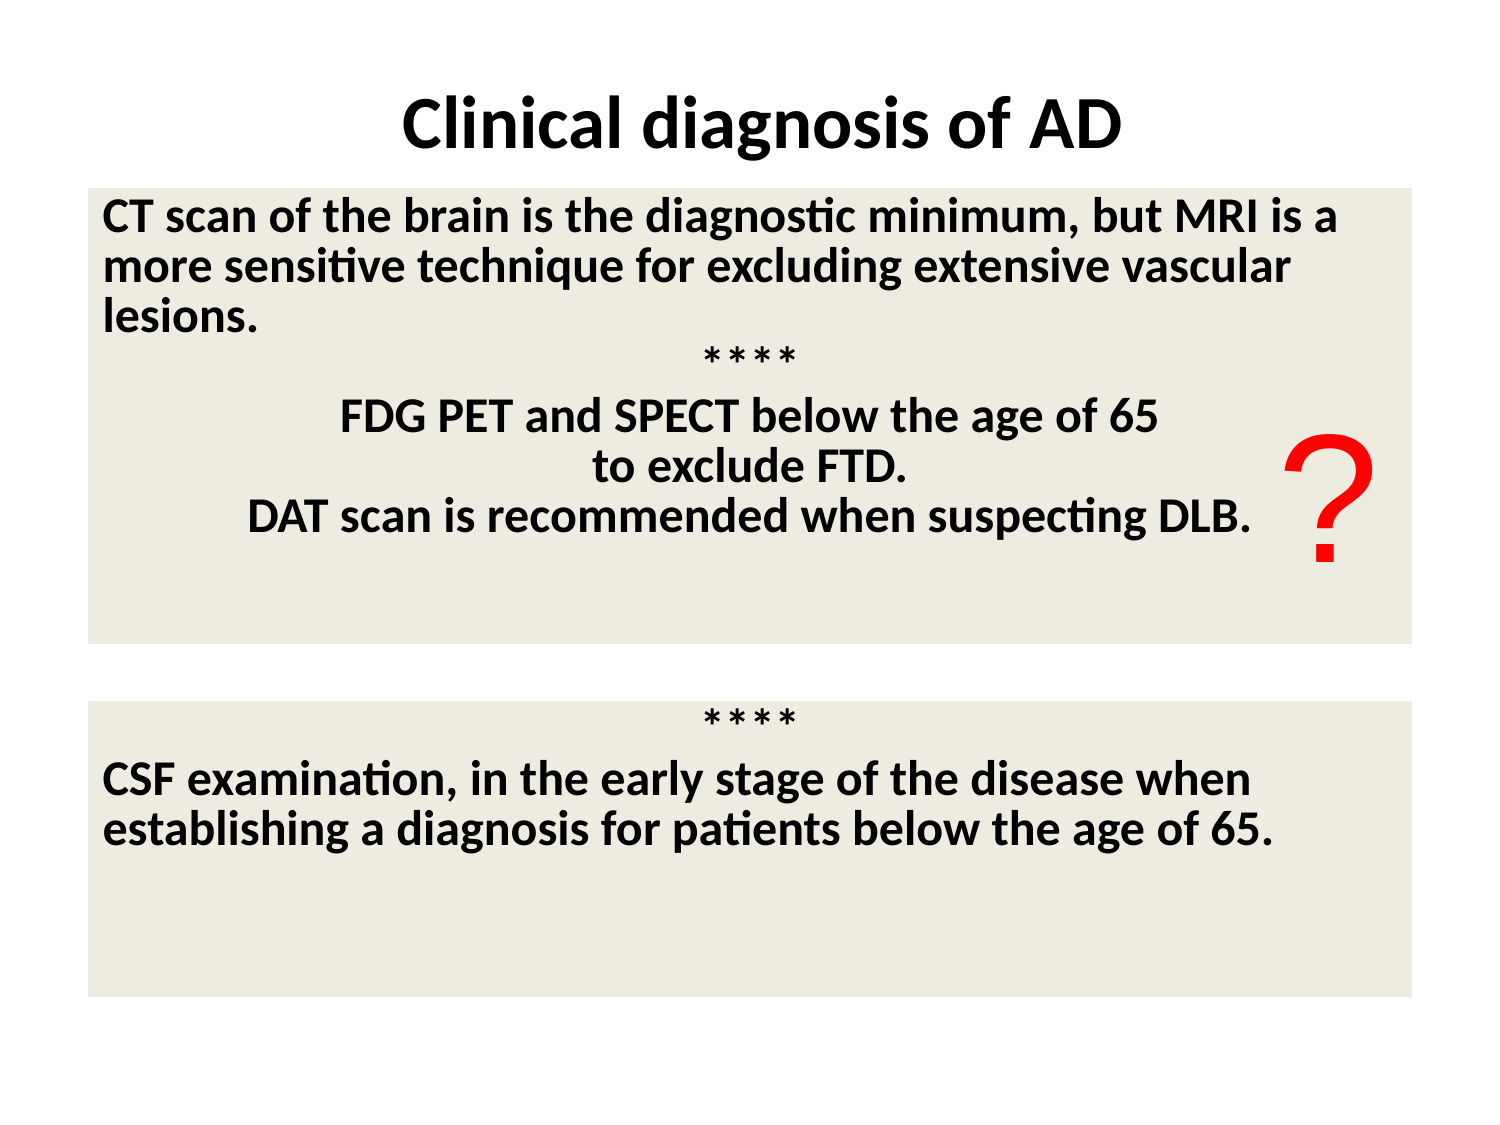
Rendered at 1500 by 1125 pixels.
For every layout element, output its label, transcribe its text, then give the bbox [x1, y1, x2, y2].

table_header **** CSF examination, in the early stage of the disease when establishing a diagnosis for patients below the age of 65. [88, 701, 1412, 997]
list [75, 149, 1425, 438]
title Clinical diagnosis of AD [87, 24, 1438, 213]
text_box ? [1263, 372, 1395, 607]
table_header CT scan of the brain is the diagnostic minimum, but MRI is a more sensitive technique for excluding extensive vascular lesions. **** FDG PET and SPECT below the age of 65 to exclude FTD. DAT scan is recommended when suspecting DLB. [88, 188, 1412, 644]
